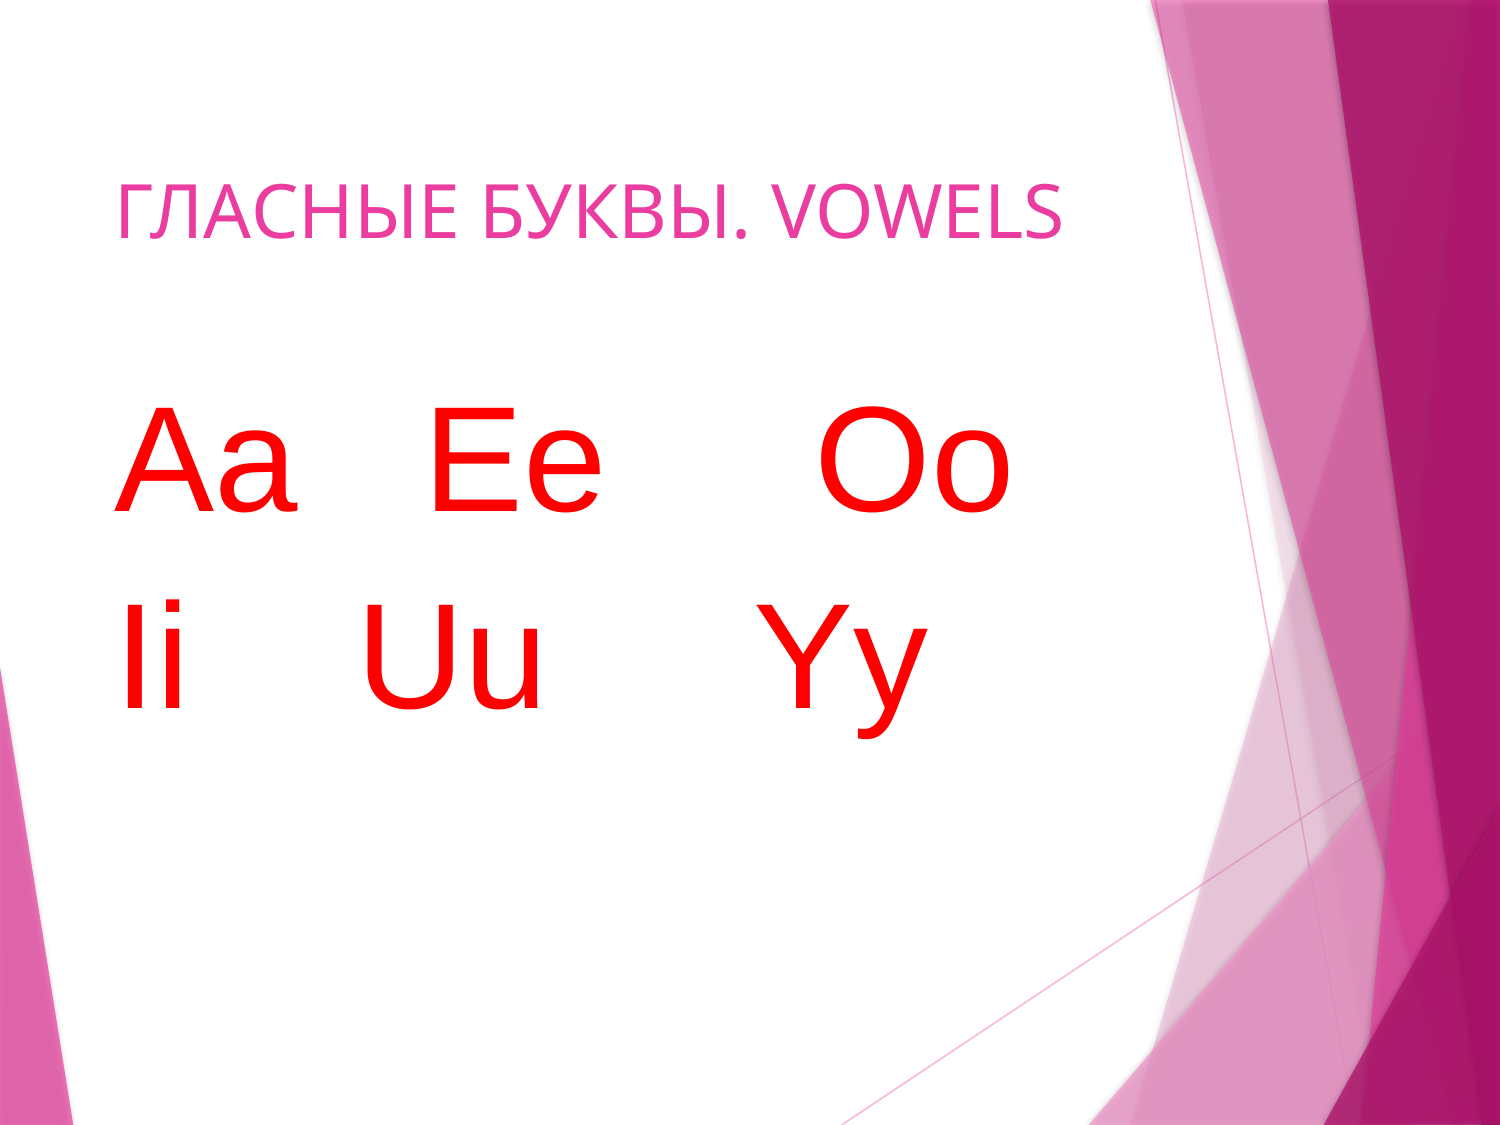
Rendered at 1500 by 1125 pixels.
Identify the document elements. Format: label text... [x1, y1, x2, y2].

list Aa Ee Oo Ii Uu Yy [99, 354, 1142, 992]
title ГЛАСНЫЕ БУКВЫ. VOWELS [99, 99, 1142, 317]
